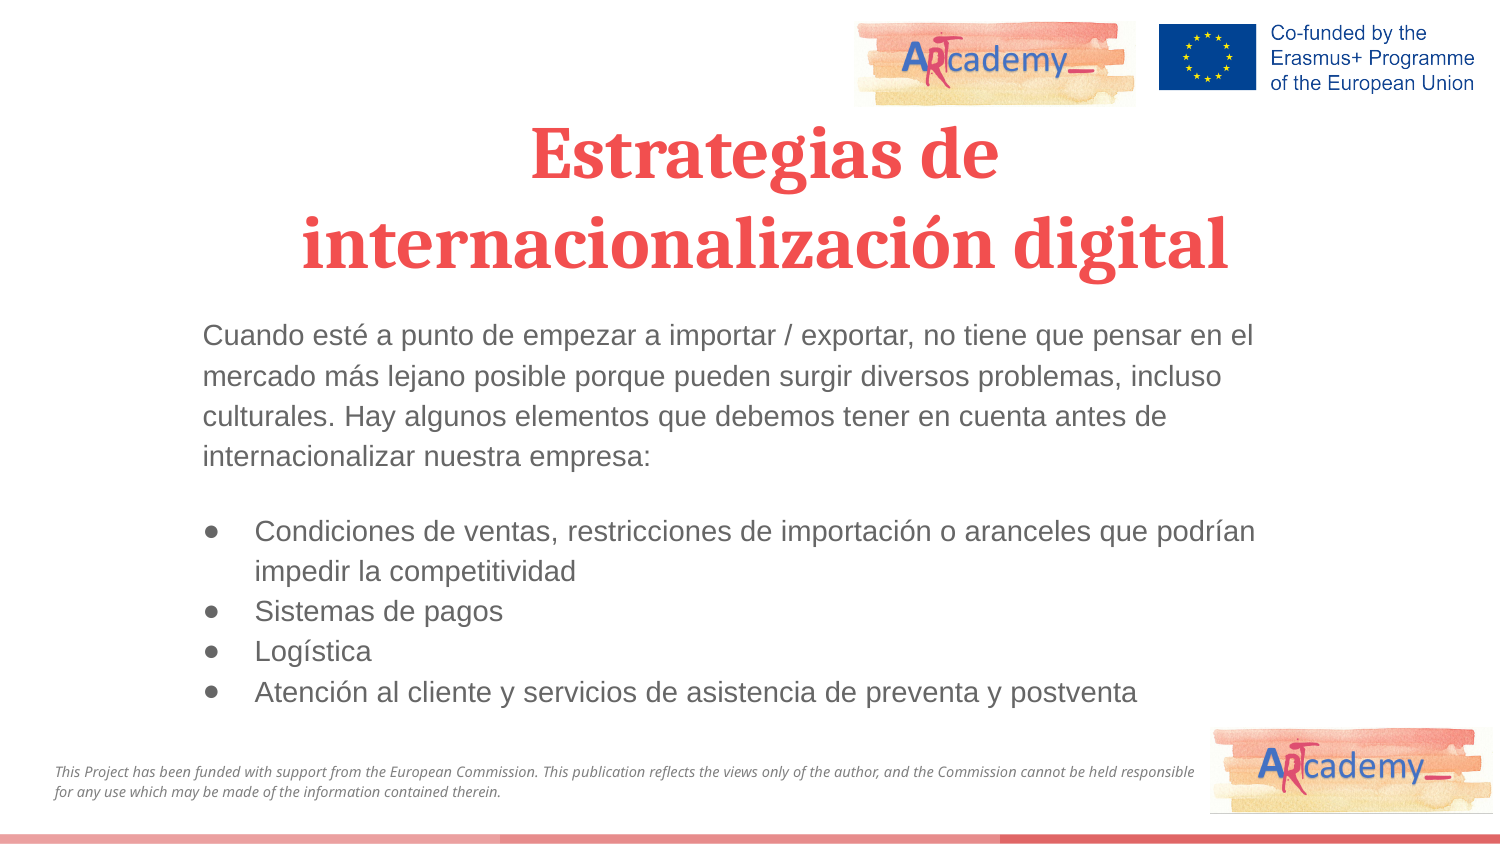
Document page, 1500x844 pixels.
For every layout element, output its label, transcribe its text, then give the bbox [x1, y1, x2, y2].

title Estrategias de internacionalización digital [180, 181, 1352, 389]
picture [854, 2, 1137, 138]
picture [1158, 24, 1474, 94]
list Cuando esté a punto de empezar a importar / exportar, no tiene que pensar en el mercado más lejano posible porque pueden surgir diversos problemas, incluso culturales. Hay algunos elementos que debemos tener en cuenta antes de internacionalizar nuestra empresa: Condiciones de ventas, restricciones de importación o aranceles que podrían impedir la competitividad Sistemas de pagos Logística Atención al cliente y servicios de asistencia de preventa y postventa [164, 296, 1336, 701]
picture [1210, 709, 1493, 844]
text_box This Project has been funded with support from the European Commission. This publication reflects the views only of the author, and the Commission cannot be held responsible for any use which may be made of the information contained therein. [39, 754, 1205, 799]
